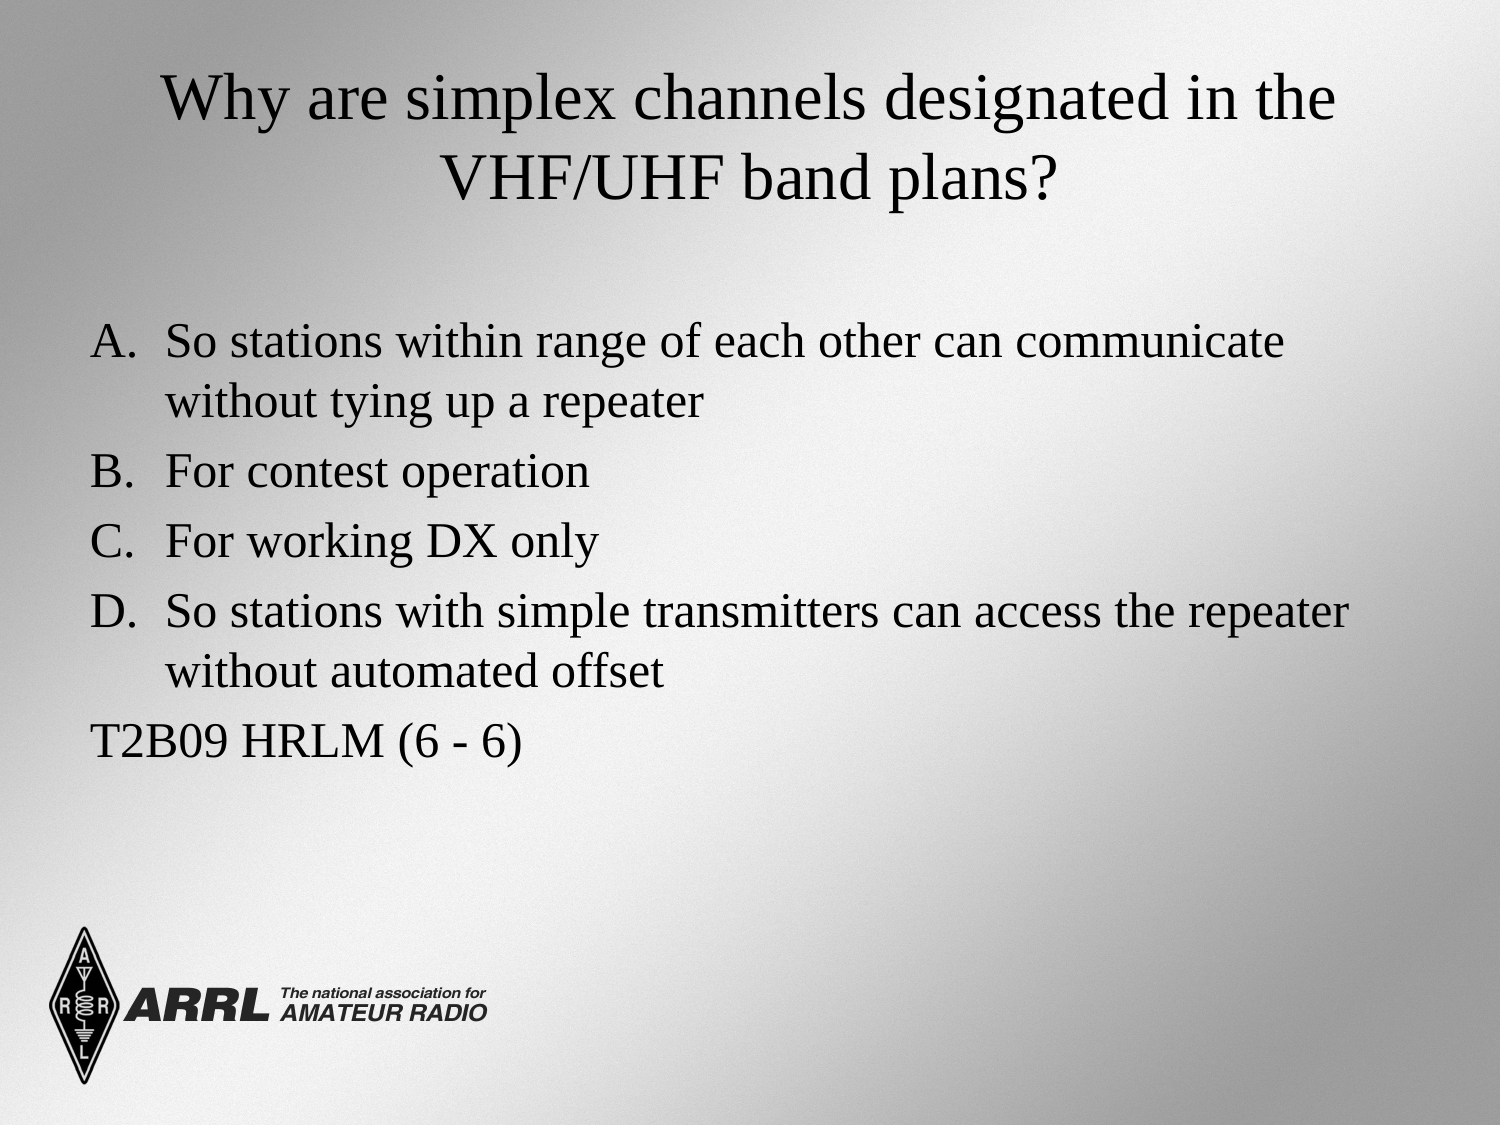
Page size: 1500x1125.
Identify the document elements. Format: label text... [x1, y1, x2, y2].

title Why are simplex channels designated in the VHF/UHF band plans? [75, 45, 1425, 233]
list So stations within range of each other can communicate without tying up a repeater For contest operation For working DX only So stations with simple transmitters can access the repeater without automated offset T2B09 HRLM (6 - 6) [75, 299, 1425, 1005]
picture [0, 0, 1500, 1125]
